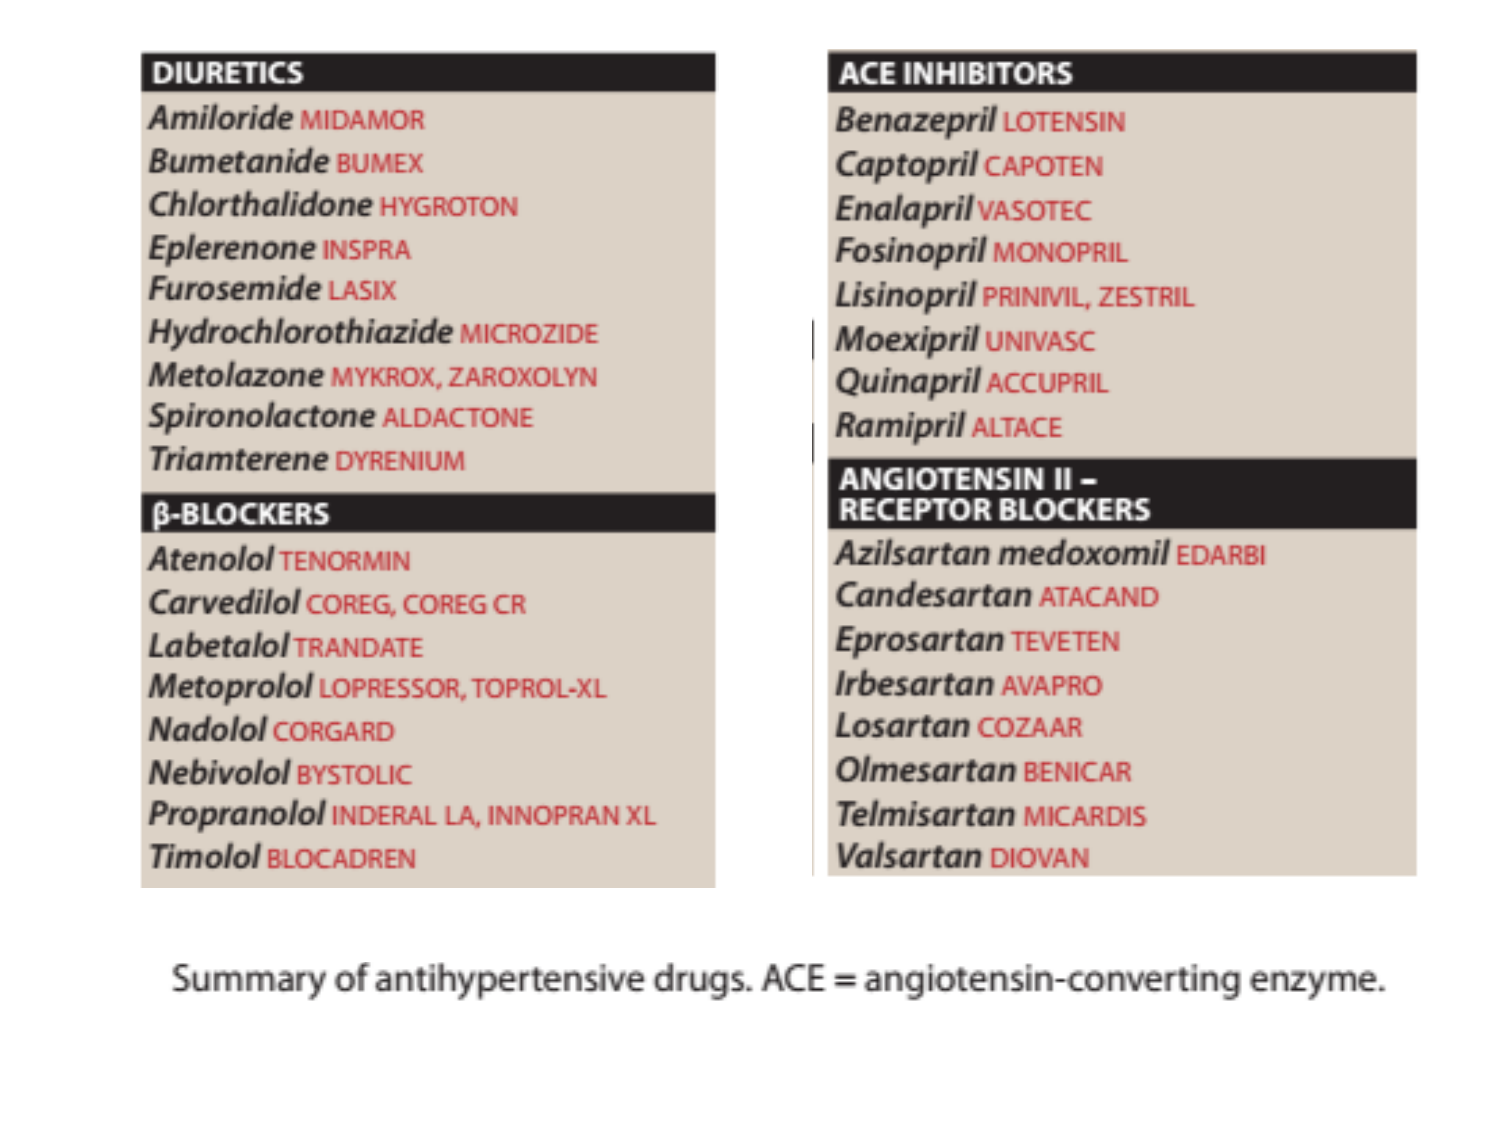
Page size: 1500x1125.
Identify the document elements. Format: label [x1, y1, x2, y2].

picture [812, 49, 1437, 888]
picture [123, 49, 719, 888]
picture [162, 962, 1396, 1013]
